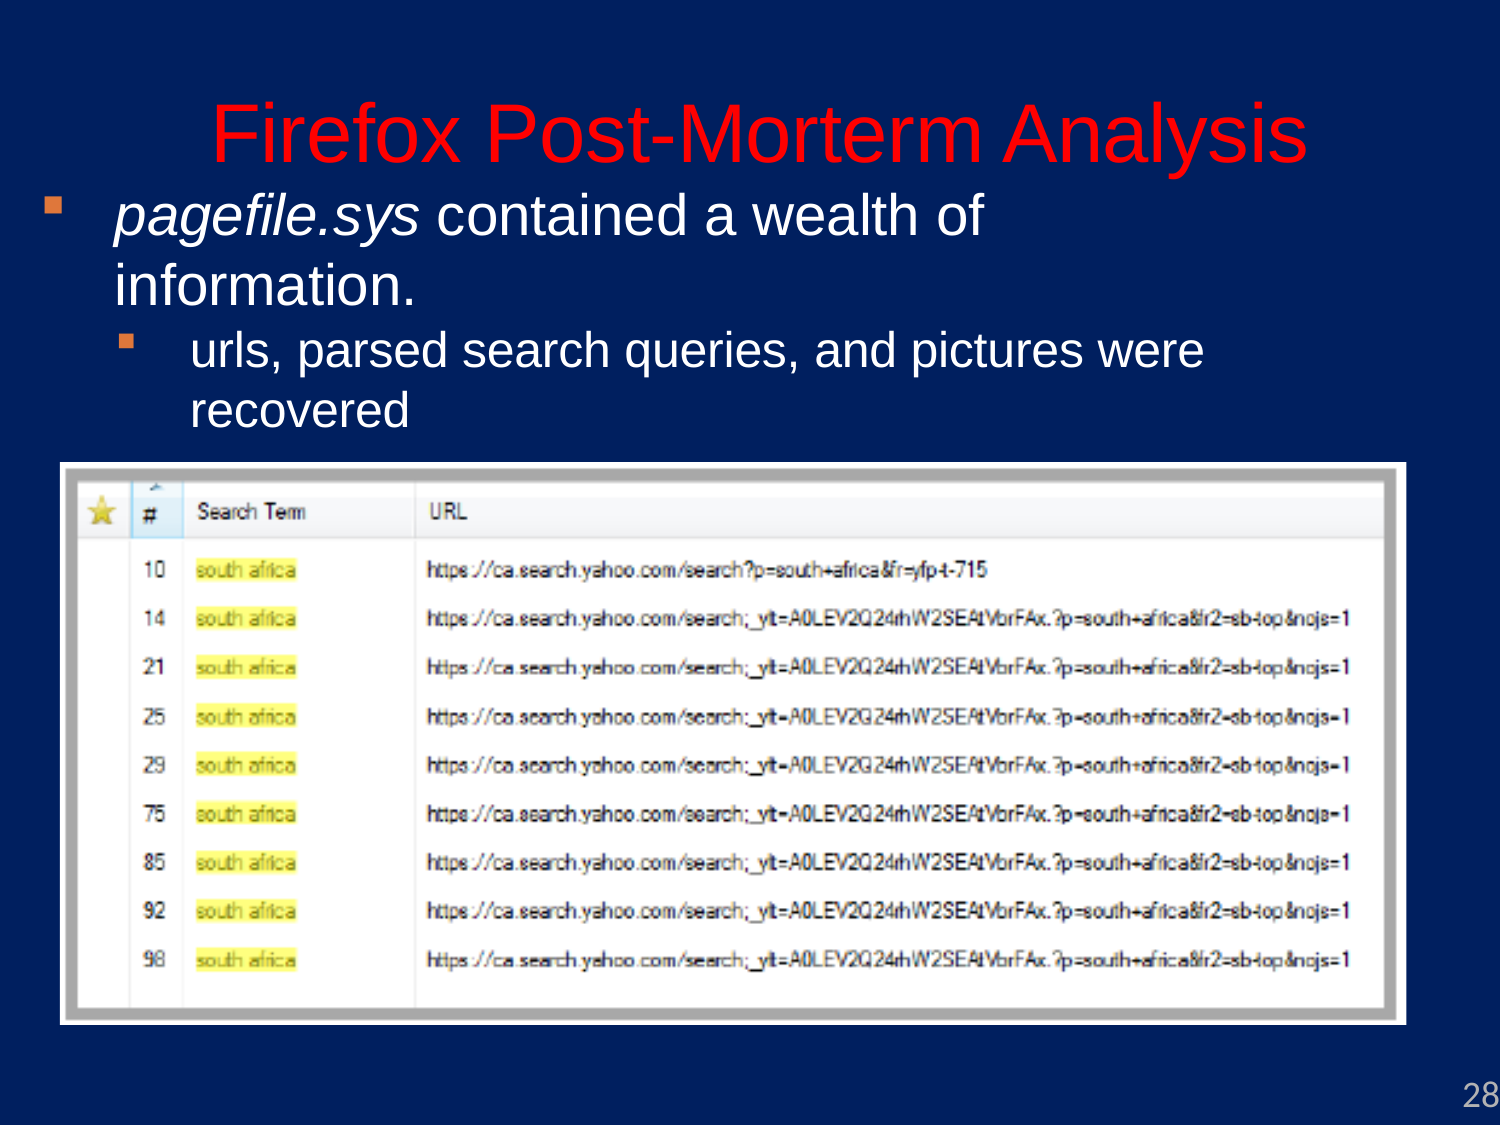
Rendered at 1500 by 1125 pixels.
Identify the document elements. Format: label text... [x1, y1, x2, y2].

text_box pagefile.sys contained a wealth of information. urls, parsed search queries, and pictures were recovered [37, 177, 1226, 438]
picture [59, 462, 1407, 1026]
title Firefox Post-Morterm Analysis [44, 53, 1456, 267]
slide_number 28 [1437, 1069, 1500, 1125]
